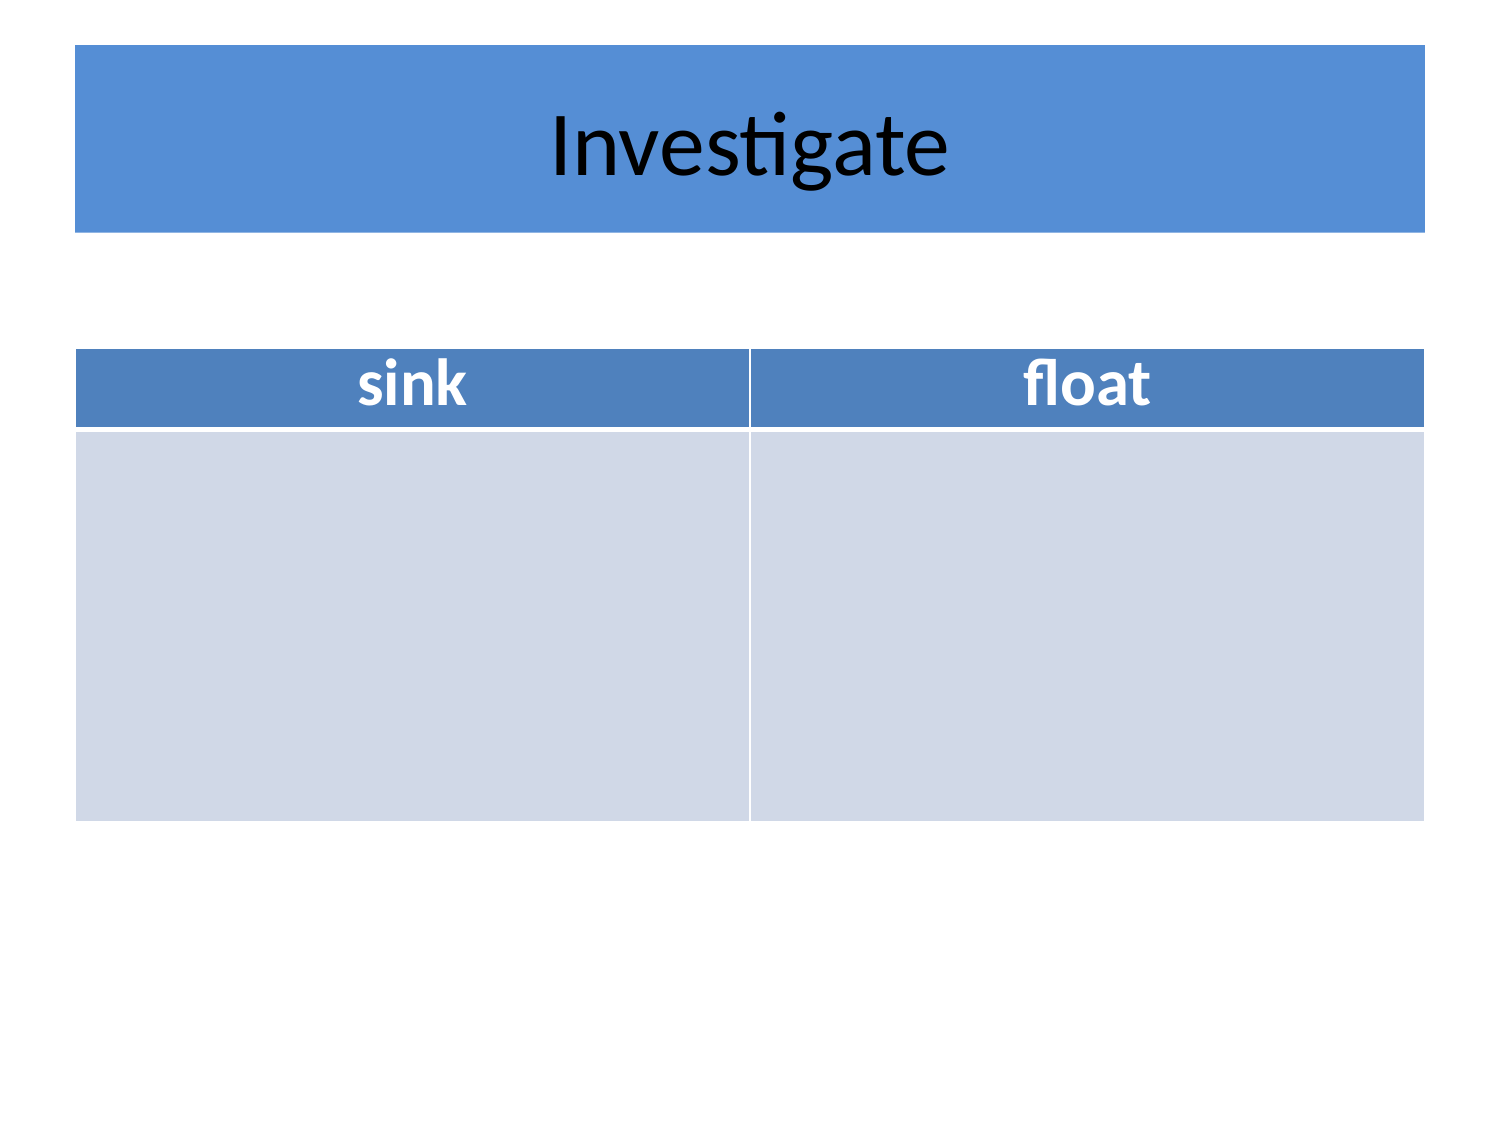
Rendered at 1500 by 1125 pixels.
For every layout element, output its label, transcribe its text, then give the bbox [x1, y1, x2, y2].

table_cell [76, 432, 749, 821]
table_cell [751, 432, 1424, 821]
table_header sink [76, 349, 749, 427]
table_header float [751, 349, 1424, 427]
title Investigate [75, 45, 1425, 233]
